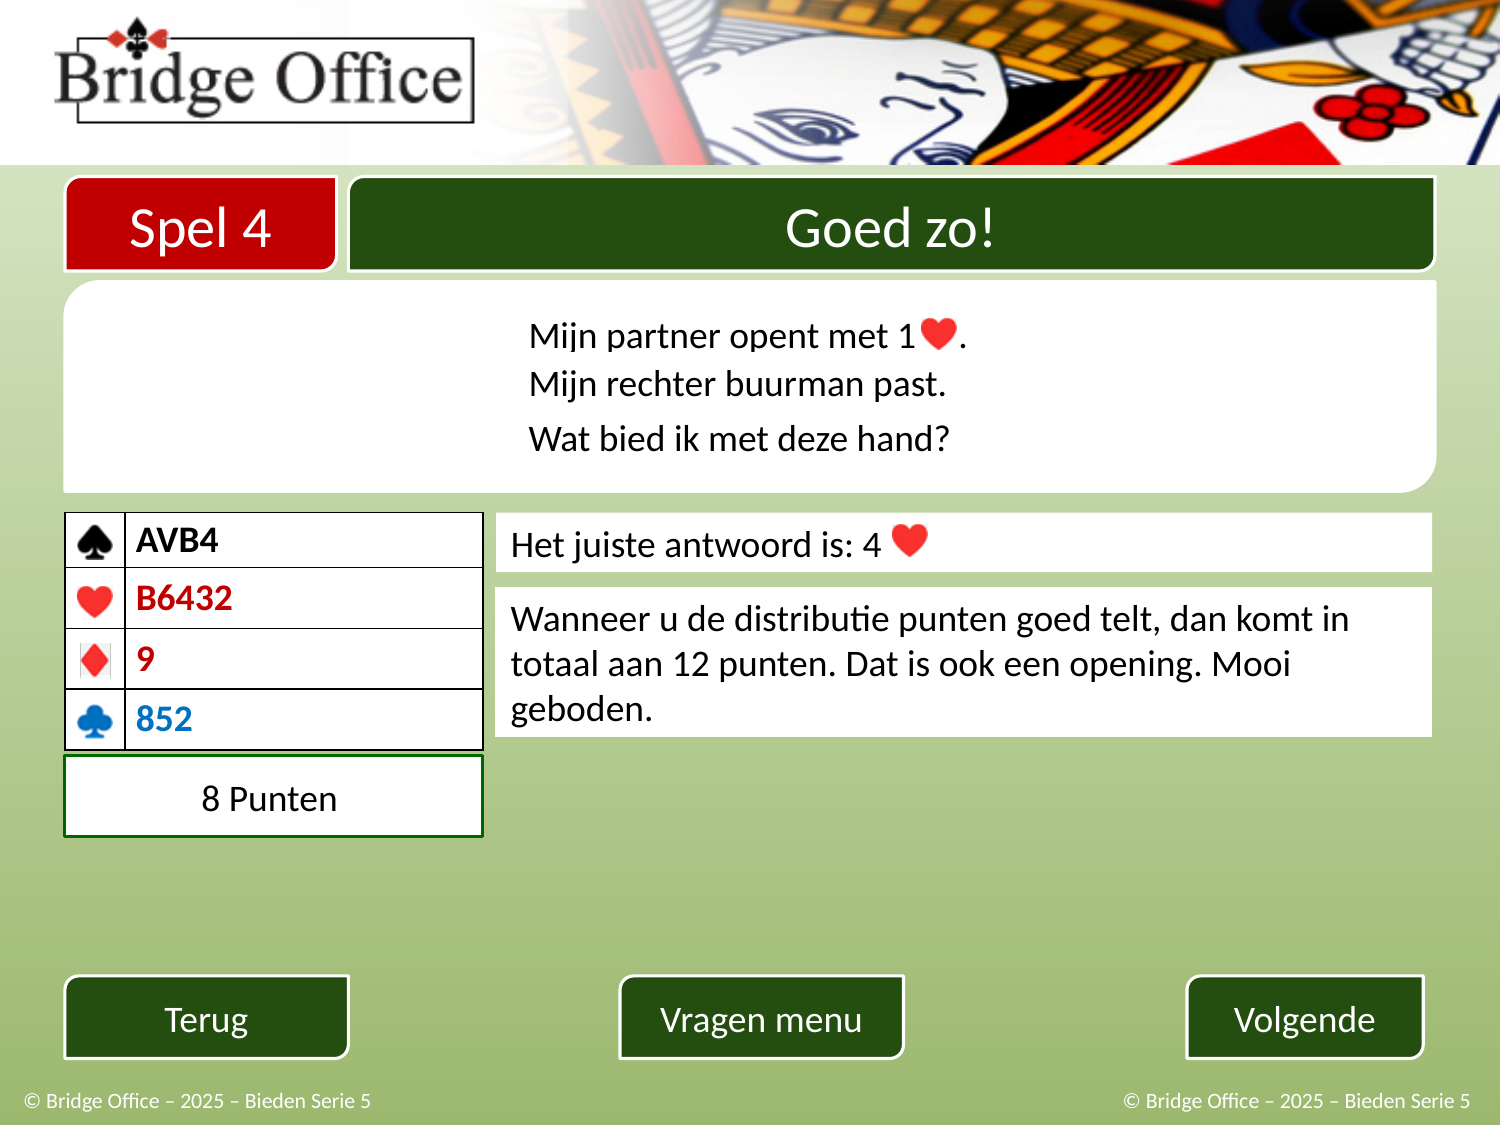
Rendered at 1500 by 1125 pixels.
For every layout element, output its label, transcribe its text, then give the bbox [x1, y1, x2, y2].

text_box Terug [63, 974, 350, 1061]
picture [77, 585, 114, 618]
text_box Volgende [1185, 974, 1425, 1061]
table_cell [66, 690, 124, 749]
table_cell B6432 [126, 568, 482, 628]
table_header AVB4 [126, 513, 482, 567]
picture [77, 643, 114, 679]
text_box Wat bied ik met deze hand? [513, 406, 987, 467]
text_box Wanneer u de distributie punten goed telt, dan komt in totaal aan 12 punten. Dat is ook een opening. Mooi geboden. [495, 587, 1432, 737]
picture [77, 703, 114, 740]
table_header [66, 513, 124, 567]
picture [0, 0, 1500, 166]
table_cell 852 [126, 690, 482, 749]
table_cell 9 [126, 629, 482, 688]
text_box © Bridge Office – 2025 – Bieden Serie 5 [1107, 1079, 1500, 1121]
text_box Het juiste antwoord is: 4 [496, 512, 1433, 573]
text_box Vragen menu [618, 974, 906, 1061]
text_box Goed zo! [346, 179, 1437, 273]
text_box [63, 280, 1437, 493]
table_cell [66, 568, 124, 628]
text_box Mijn partner opent met 1 . [513, 303, 1022, 364]
picture [920, 318, 957, 350]
picture [892, 524, 928, 557]
text_box 8 Punten [63, 754, 484, 838]
text_box © Bridge Office – 2025 – Bieden Serie 5 [8, 1079, 393, 1121]
picture [77, 524, 114, 561]
table_cell [66, 629, 124, 688]
text_box Mijn rechter buurman past. [513, 352, 987, 406]
text_box Spel 4 [63, 179, 339, 273]
